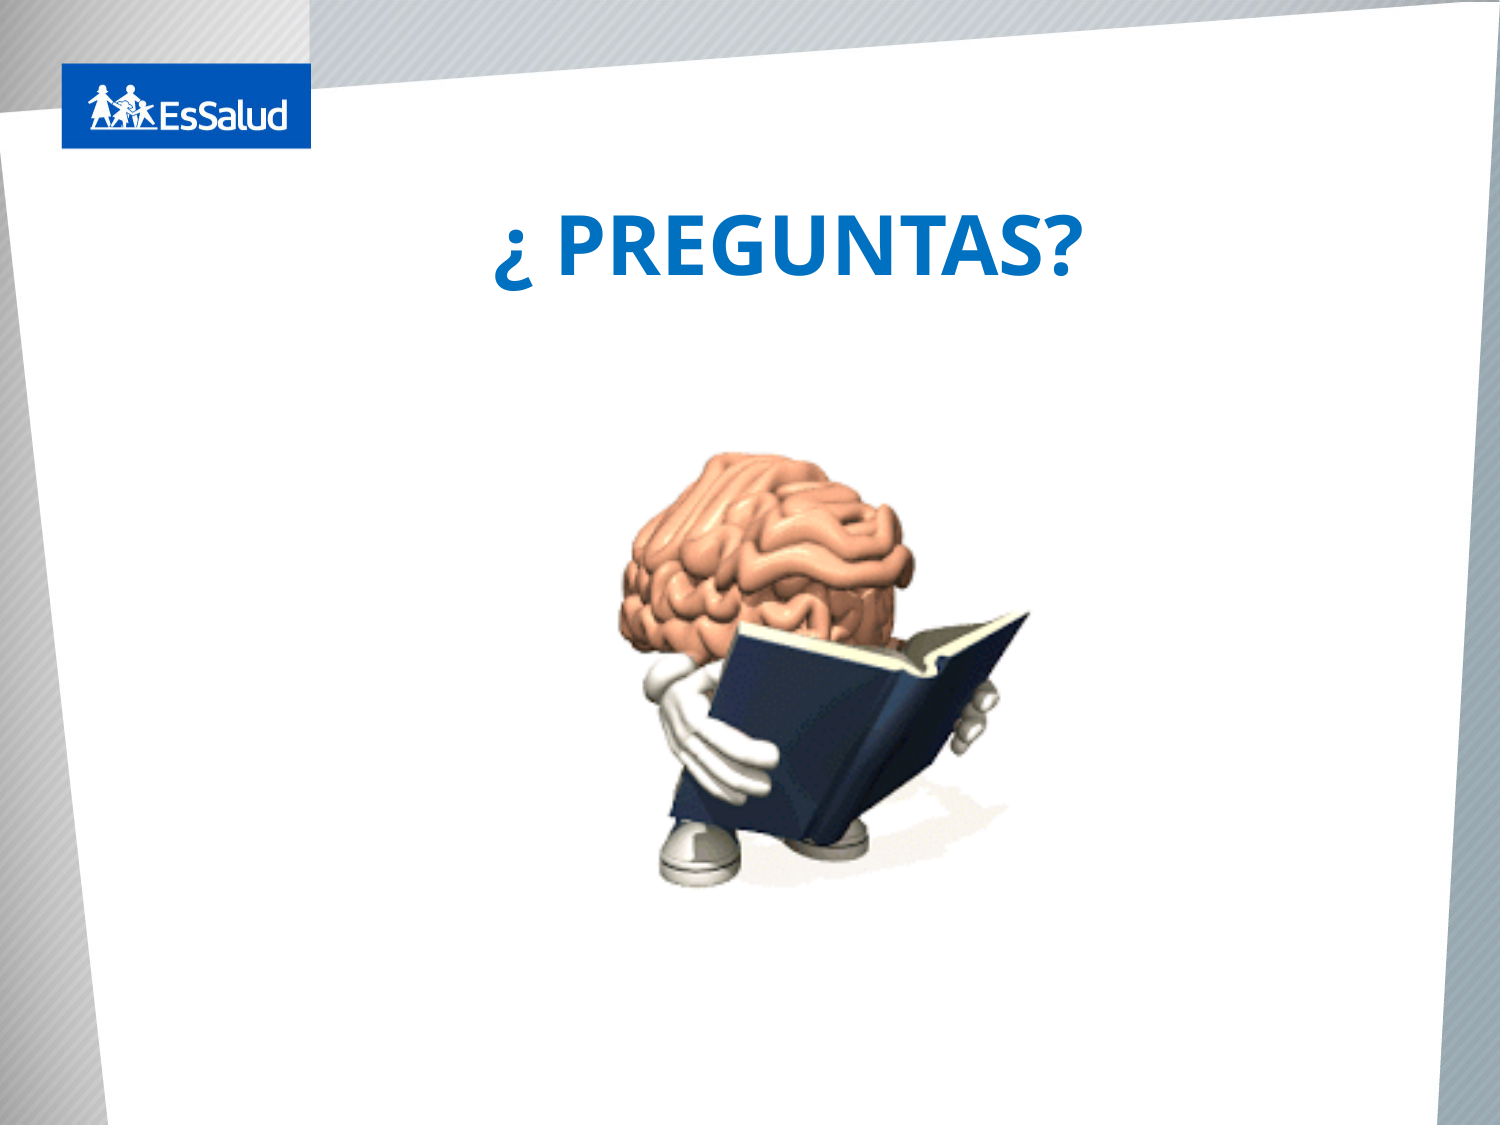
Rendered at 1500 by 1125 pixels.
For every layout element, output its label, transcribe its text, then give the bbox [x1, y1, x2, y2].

picture [0, 0, 1500, 1125]
title ¿ PREGUNTAS? [478, 149, 1282, 336]
